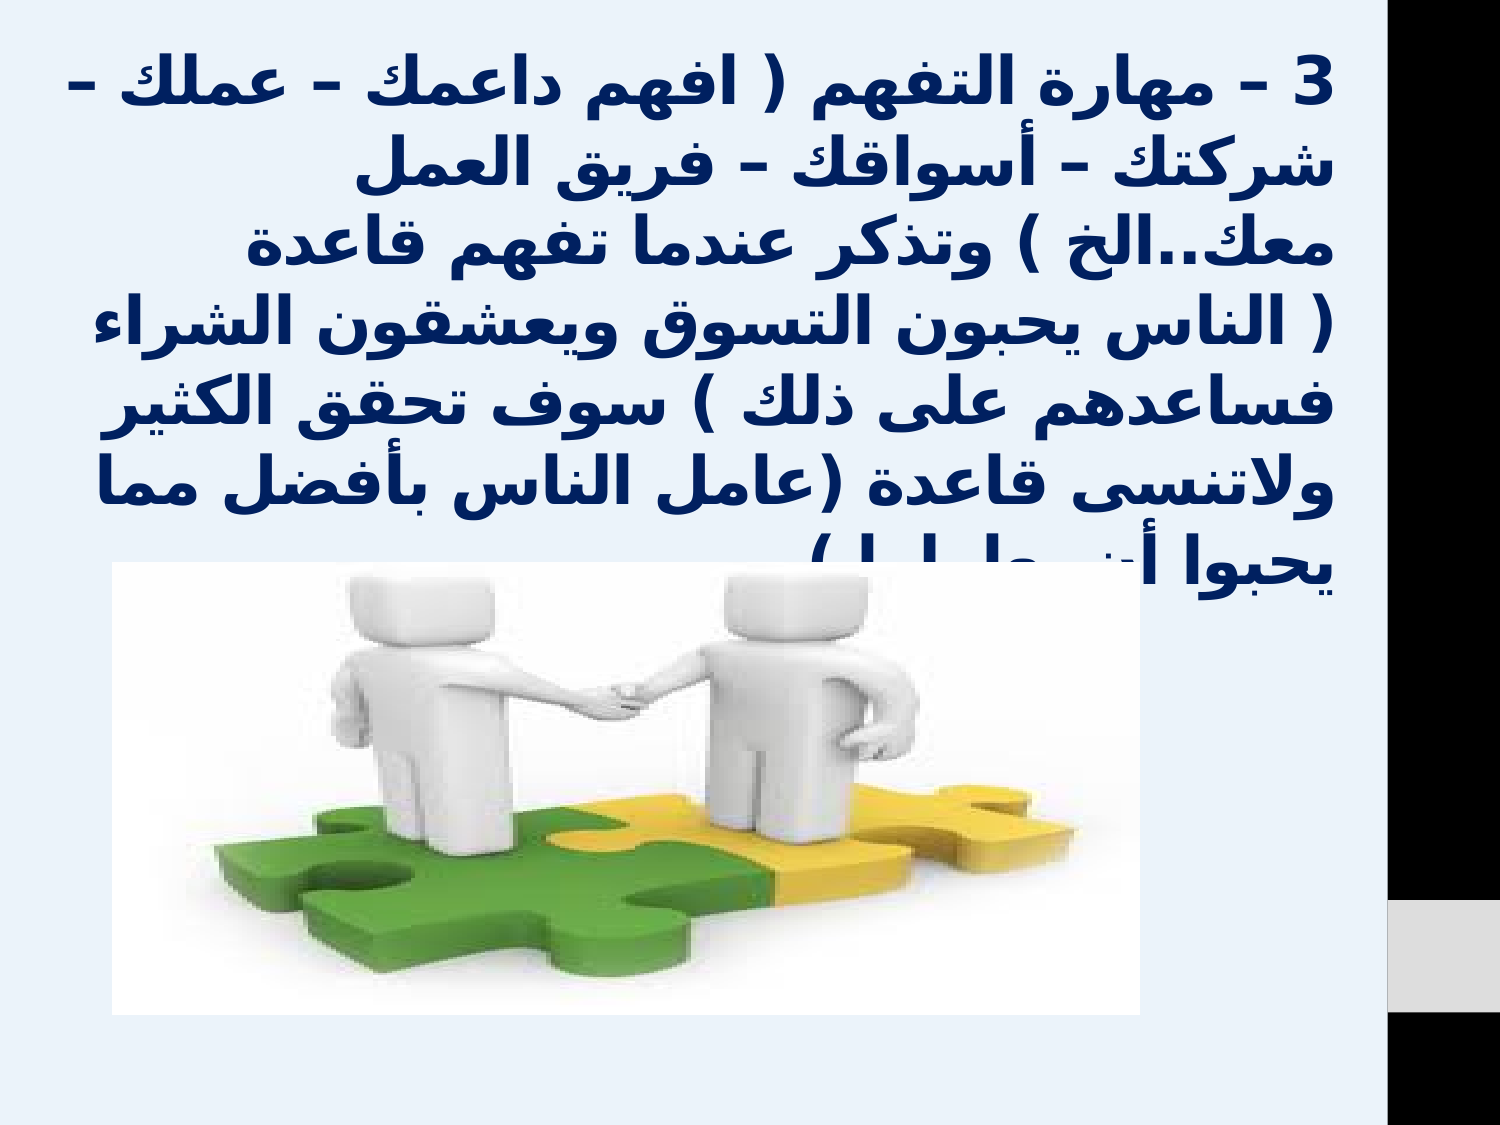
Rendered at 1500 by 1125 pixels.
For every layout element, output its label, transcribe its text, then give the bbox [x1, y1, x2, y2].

text_box 3 – مهارة التفهم ( افهم داعمك – عملك – شركتك – أسواقك – فريق العمل معك..الخ ) وتذكر عندما تفهم قاعدة ( الناس يحبون التسوق ويعشقون الشراء فساعدهم على ذلك ) سوف تحقق الكثير ولاتنسى قاعدة (عامل الناس بأفضل مما يحبوا أن يعاملوا ) [0, 30, 1353, 606]
picture [111, 561, 1141, 1016]
